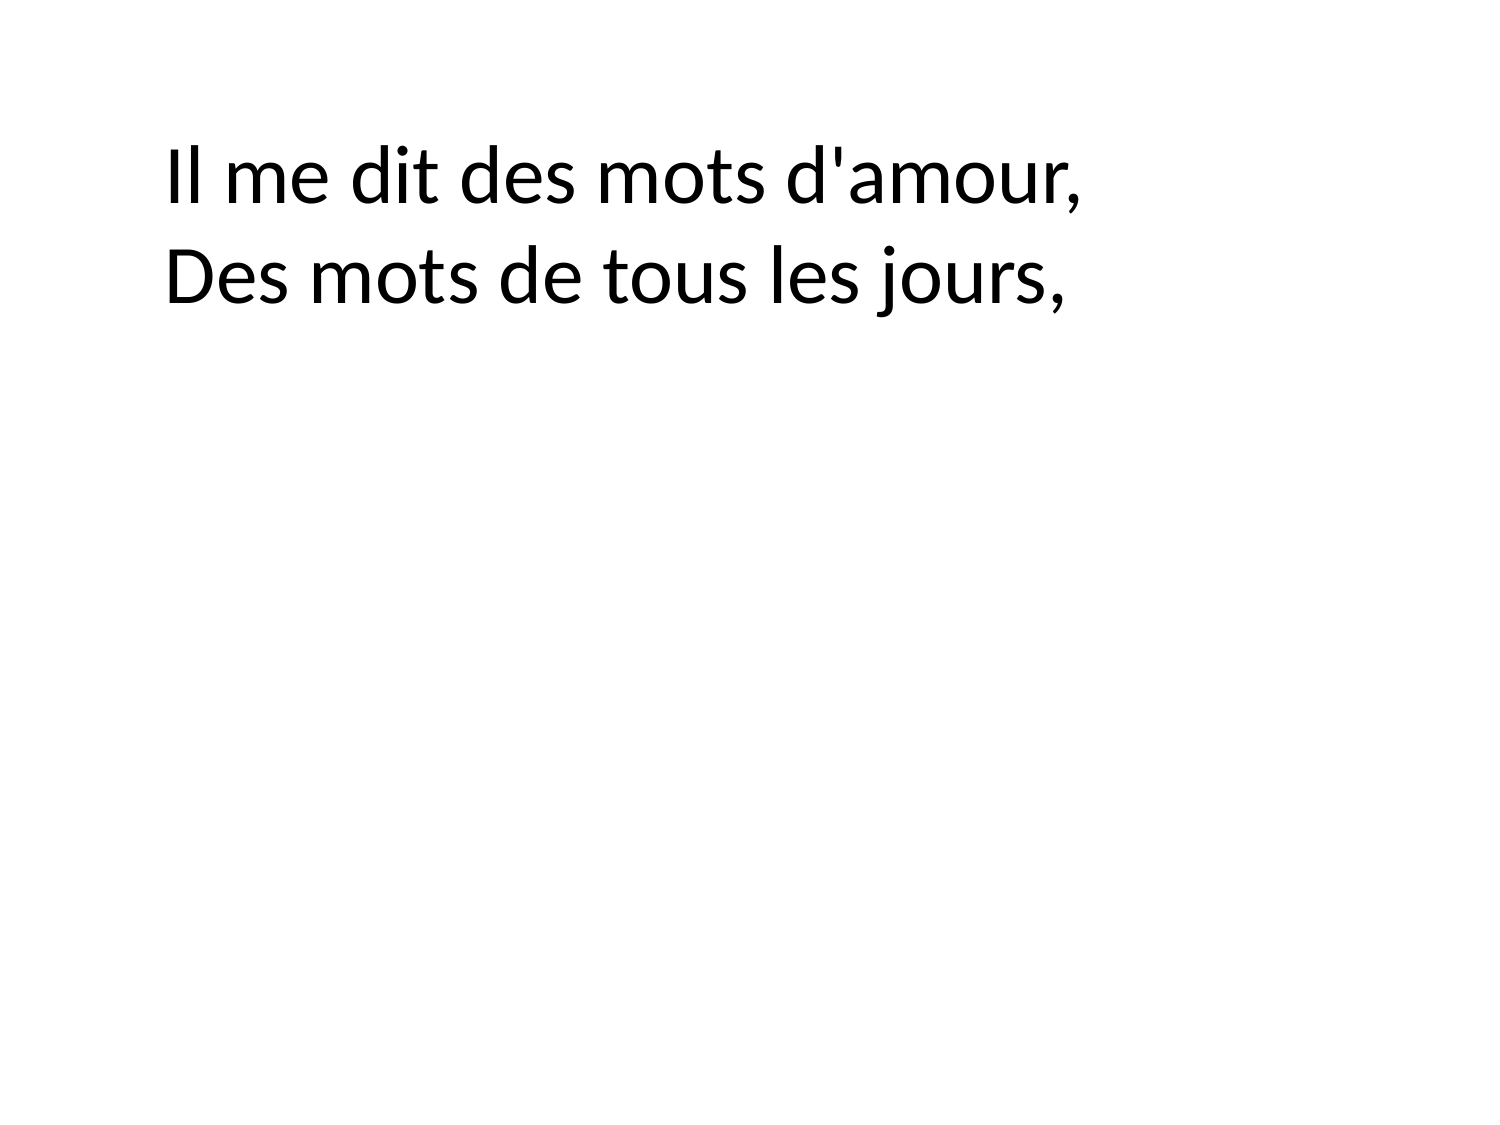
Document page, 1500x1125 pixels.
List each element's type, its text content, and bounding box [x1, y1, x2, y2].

text_box Il me dit des mots d'amour, Des mots de tous les jours, [150, 112, 1500, 428]
